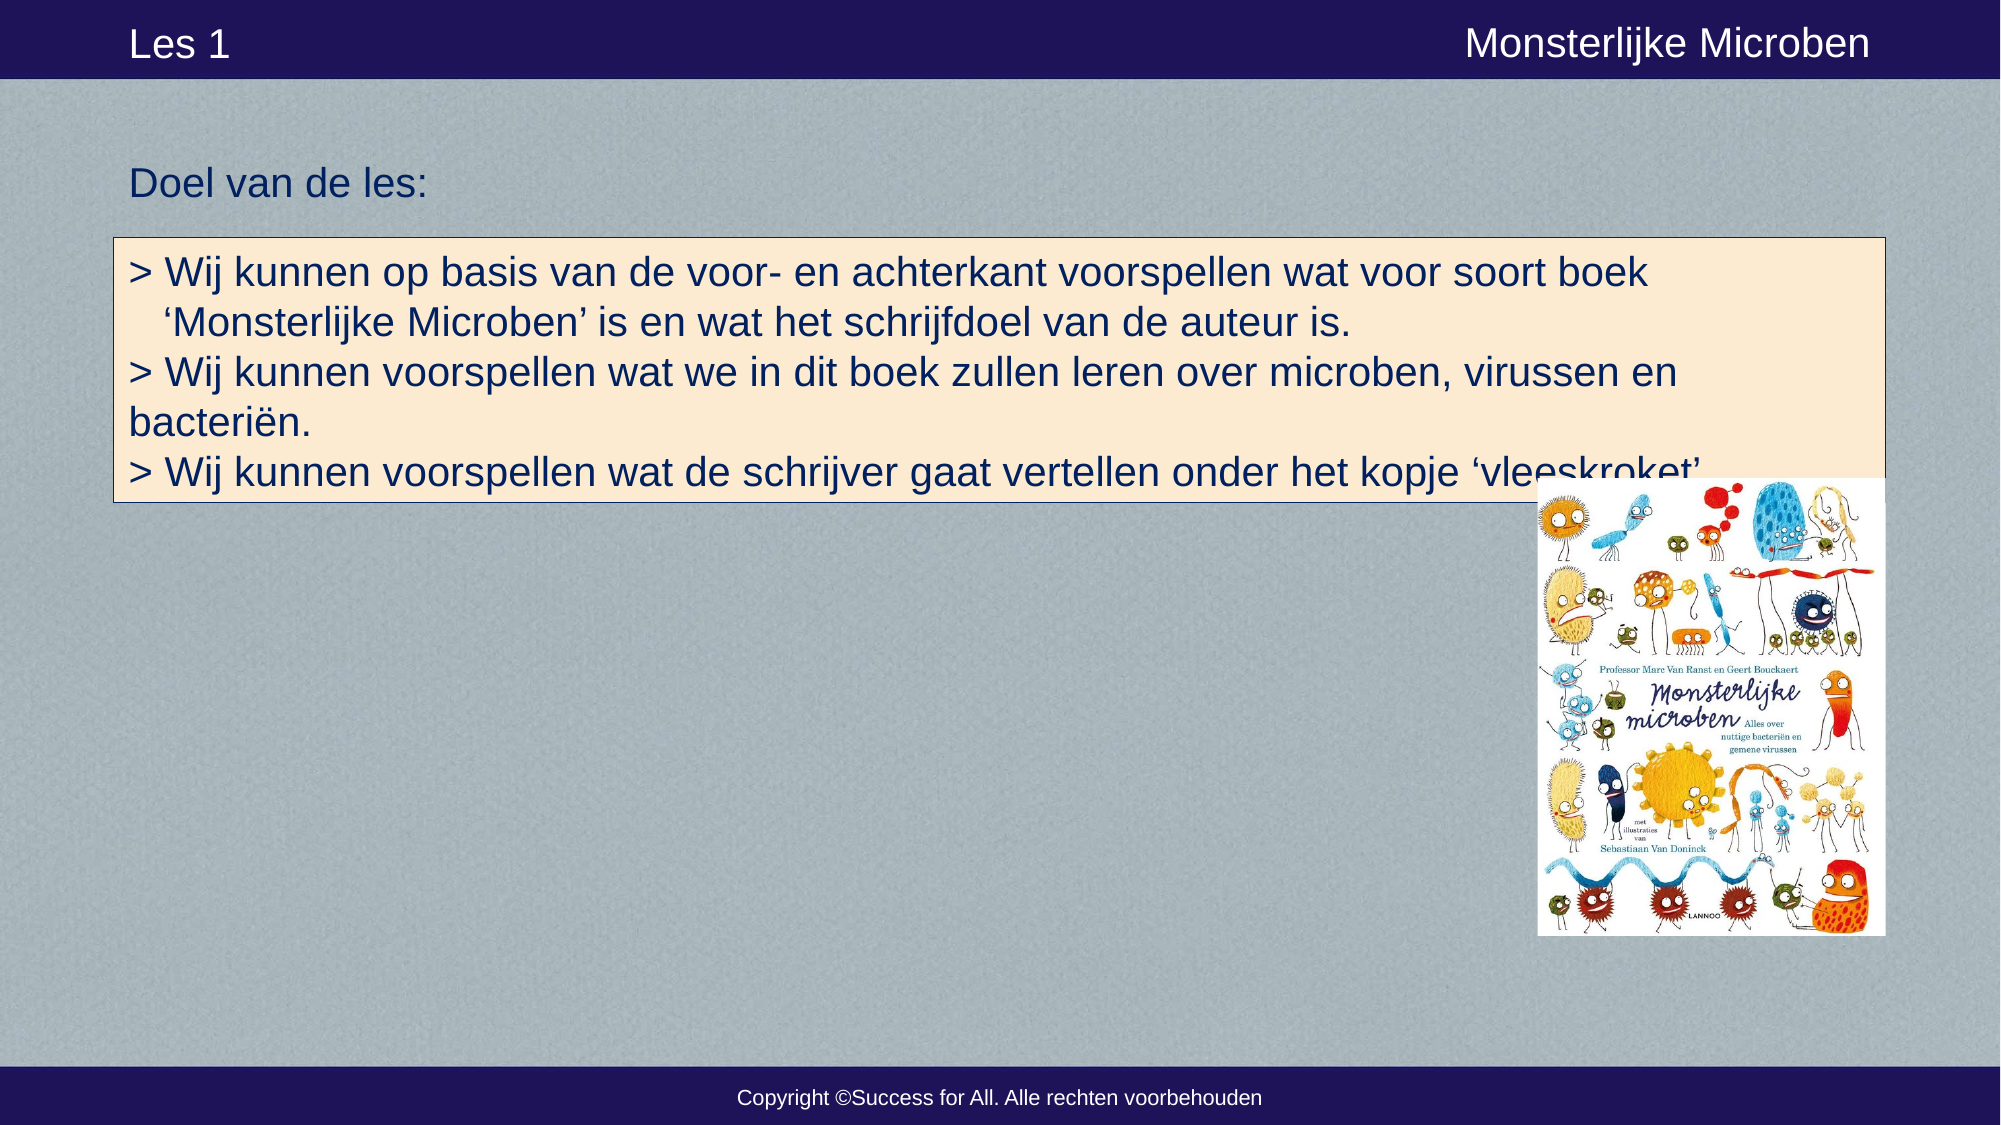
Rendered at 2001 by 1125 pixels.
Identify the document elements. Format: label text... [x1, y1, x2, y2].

text_box Doel van de les: [113, 148, 1635, 214]
text_box Monsterlijke Microben [999, 8, 1886, 73]
text_box > Wij kunnen op basis van de voor- en achterkant voorspellen wat voor soort boek ‘Monsterlijke Microben’ is en wat het schrijfdoel van de auteur is. > Wij kunnen voorspellen wat we in dit boek zullen leren over microben, virussen en bacteriën. > Wij kunnen voorspellen wat de schrijver gaat vertellen onder het kopje ‘vleeskroket’. [113, 237, 1886, 503]
picture [0, 0, 2001, 1125]
text_box Copyright ©Success for All. Alle rechten voorbehouden [0, 1076, 2000, 1125]
text_box Les 1 [114, 9, 354, 75]
